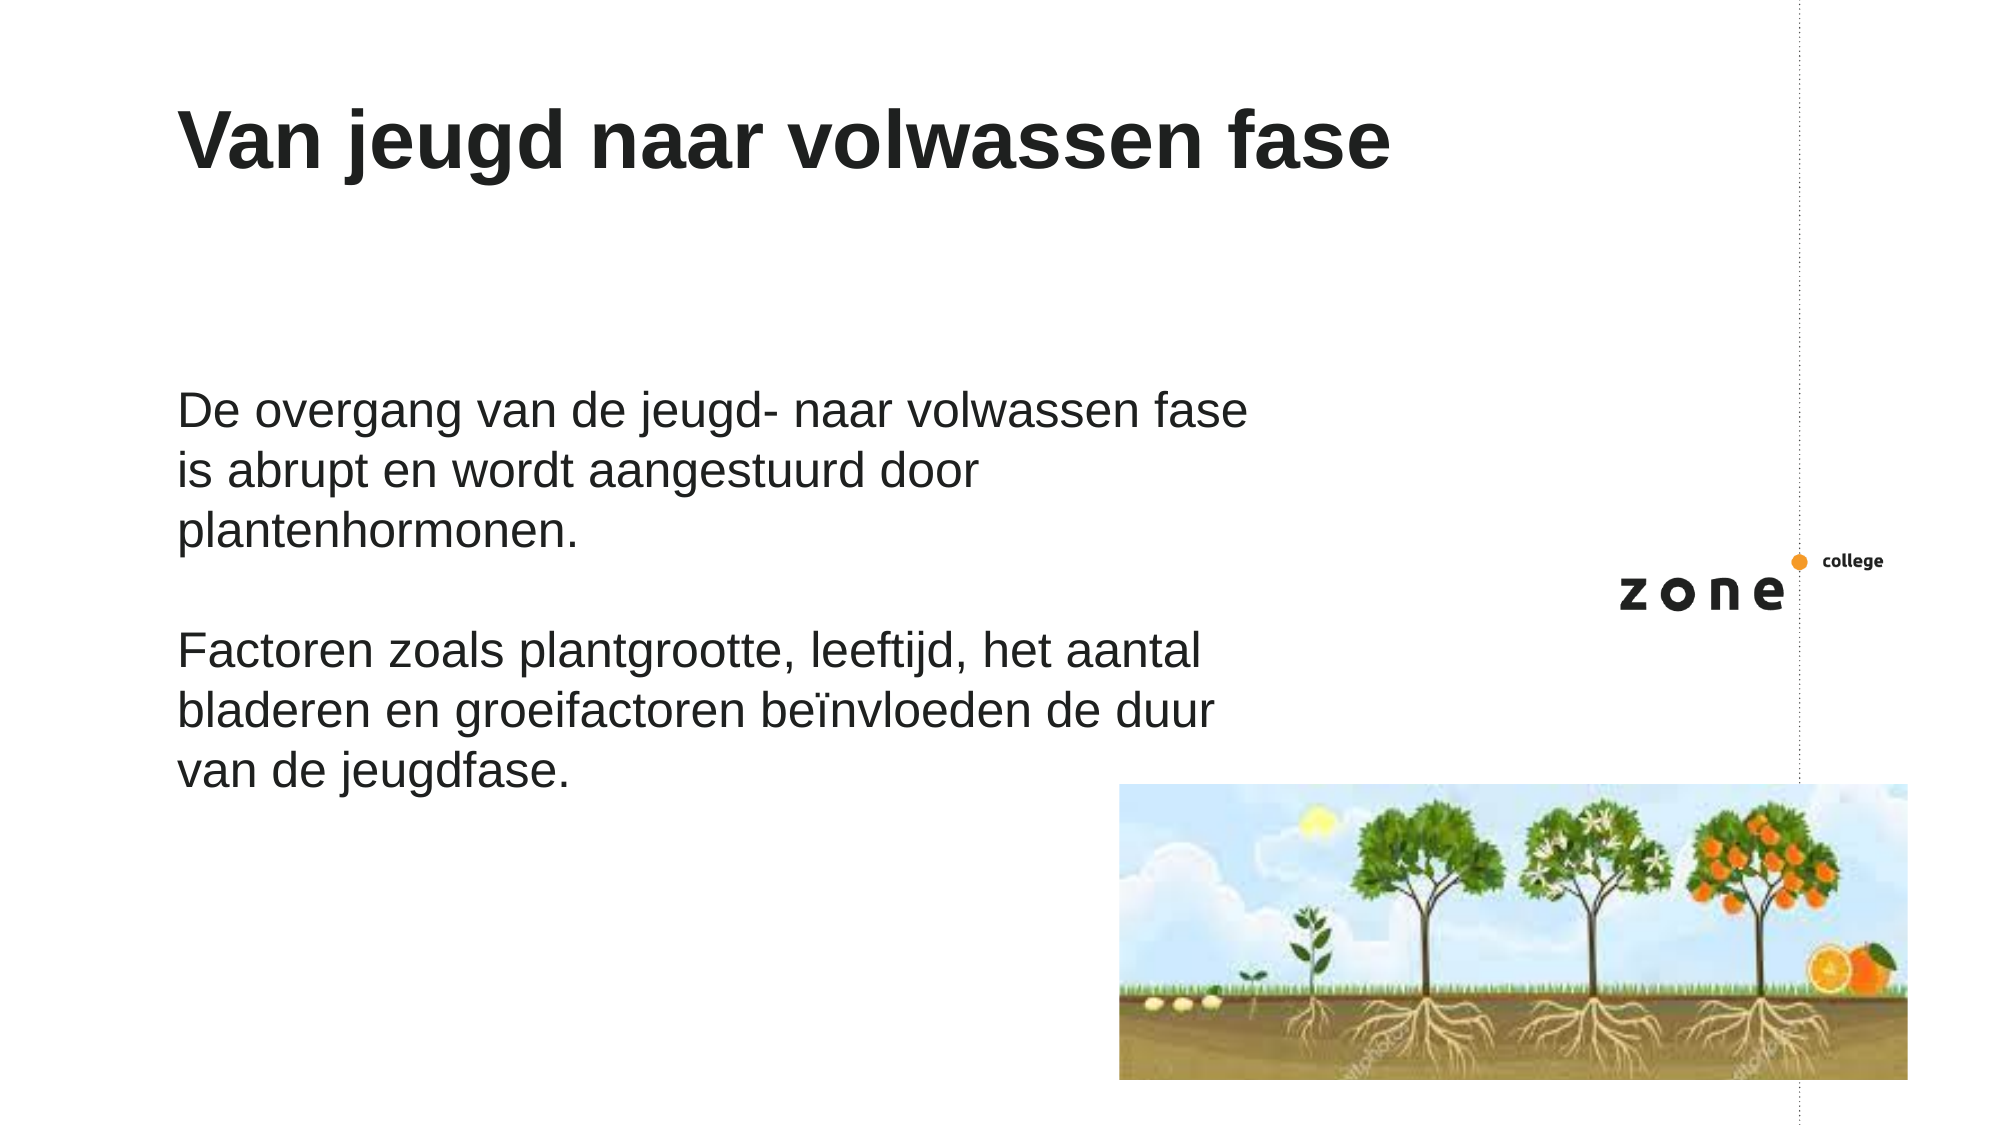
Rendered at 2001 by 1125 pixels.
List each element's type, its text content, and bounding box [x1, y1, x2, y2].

title Van jeugd naar volwassen fase [177, 97, 1471, 261]
list De overgang van de jeugd- naar volwassen fase is abrupt en wordt aangestuurd door plantenhormonen. Factoren zoals plantgrootte, leeftijd, het aantal bladeren en groeifactoren beïnvloeden de duur van de jeugdfase. [177, 377, 1269, 1091]
picture [1119, 0, 2001, 1125]
